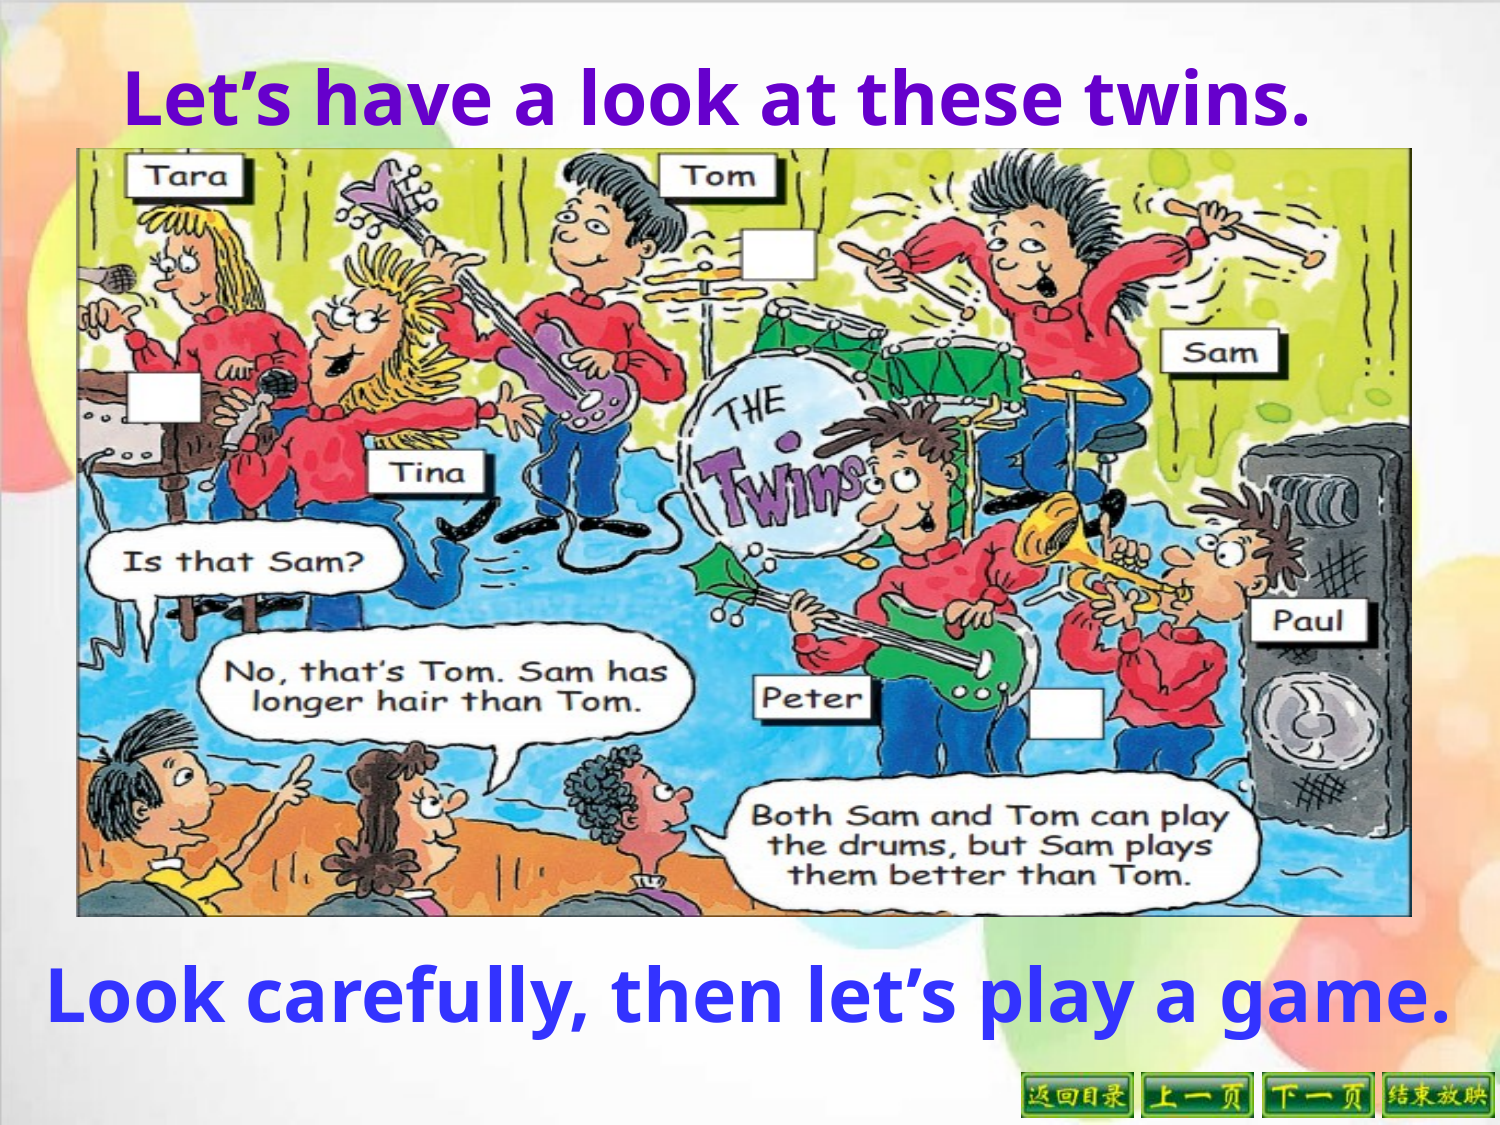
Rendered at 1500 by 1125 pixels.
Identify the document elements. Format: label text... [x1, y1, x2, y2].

text_box Look carefully, then let’s play a game. [29, 940, 1500, 1047]
picture [0, 0, 1500, 1125]
list Let’s have a look at these twins. [106, 42, 1412, 148]
